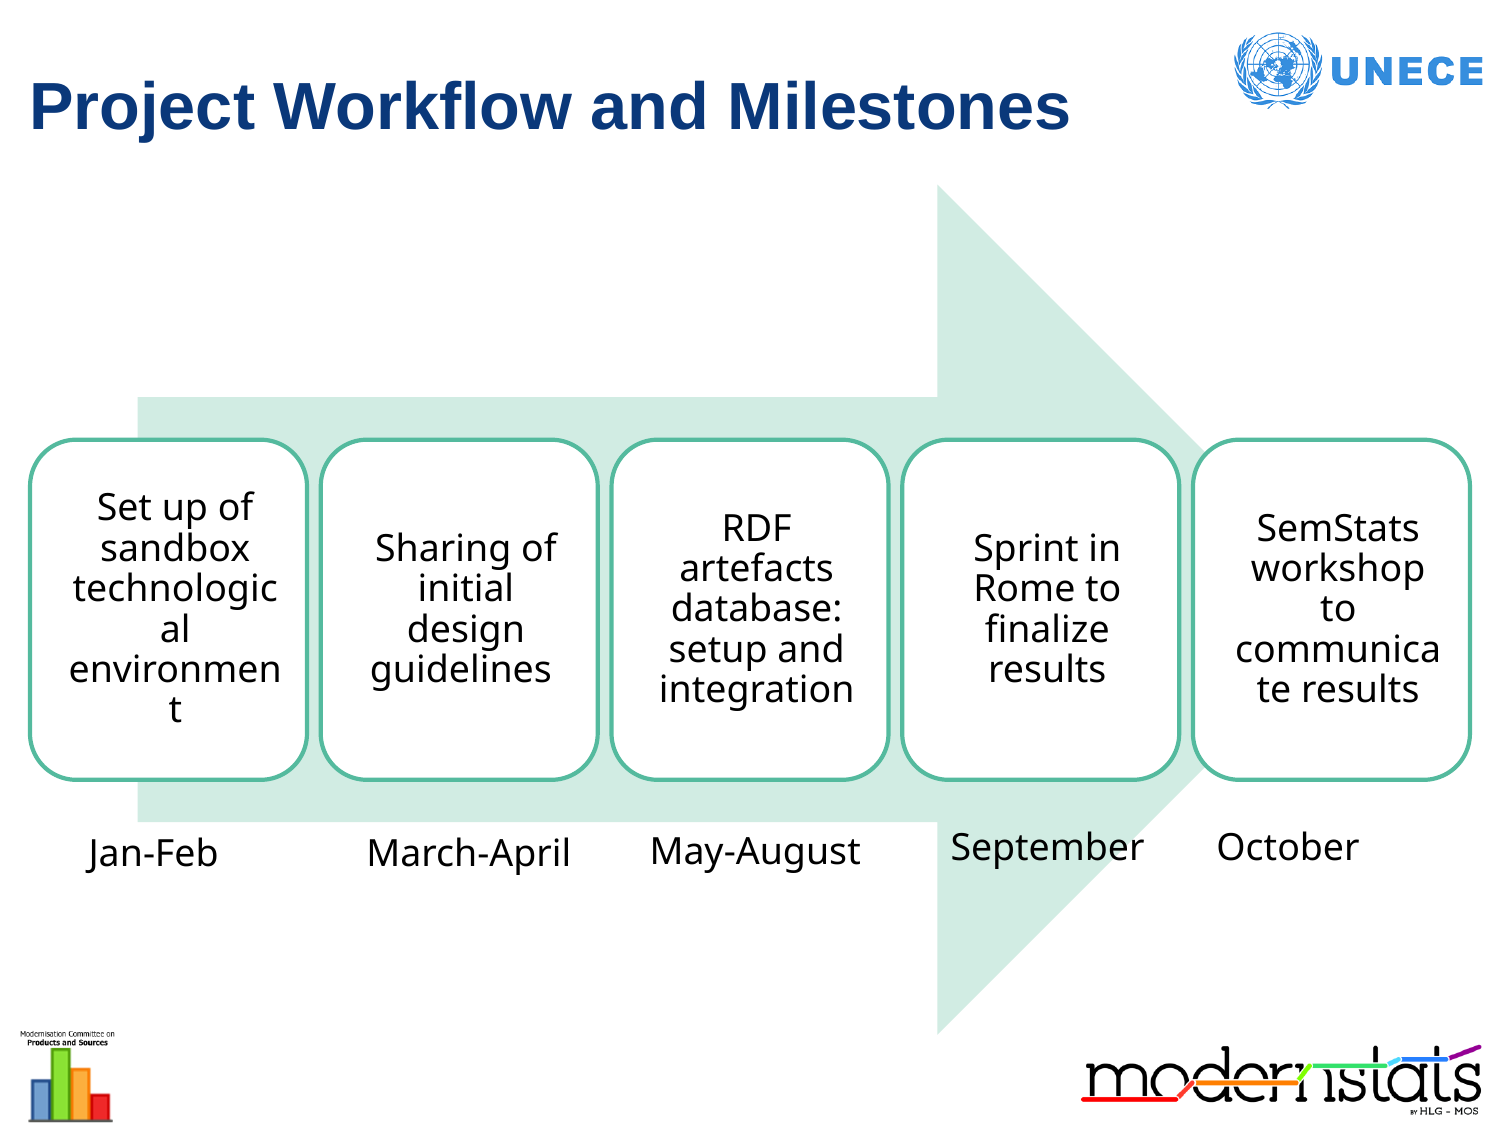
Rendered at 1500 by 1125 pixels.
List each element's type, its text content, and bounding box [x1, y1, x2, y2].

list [29, 184, 1471, 1036]
title Project Workflow and Milestones [29, 19, 1282, 145]
picture [1282, 32, 1483, 109]
picture [0, 1025, 134, 1125]
picture [1080, 1039, 1482, 1118]
